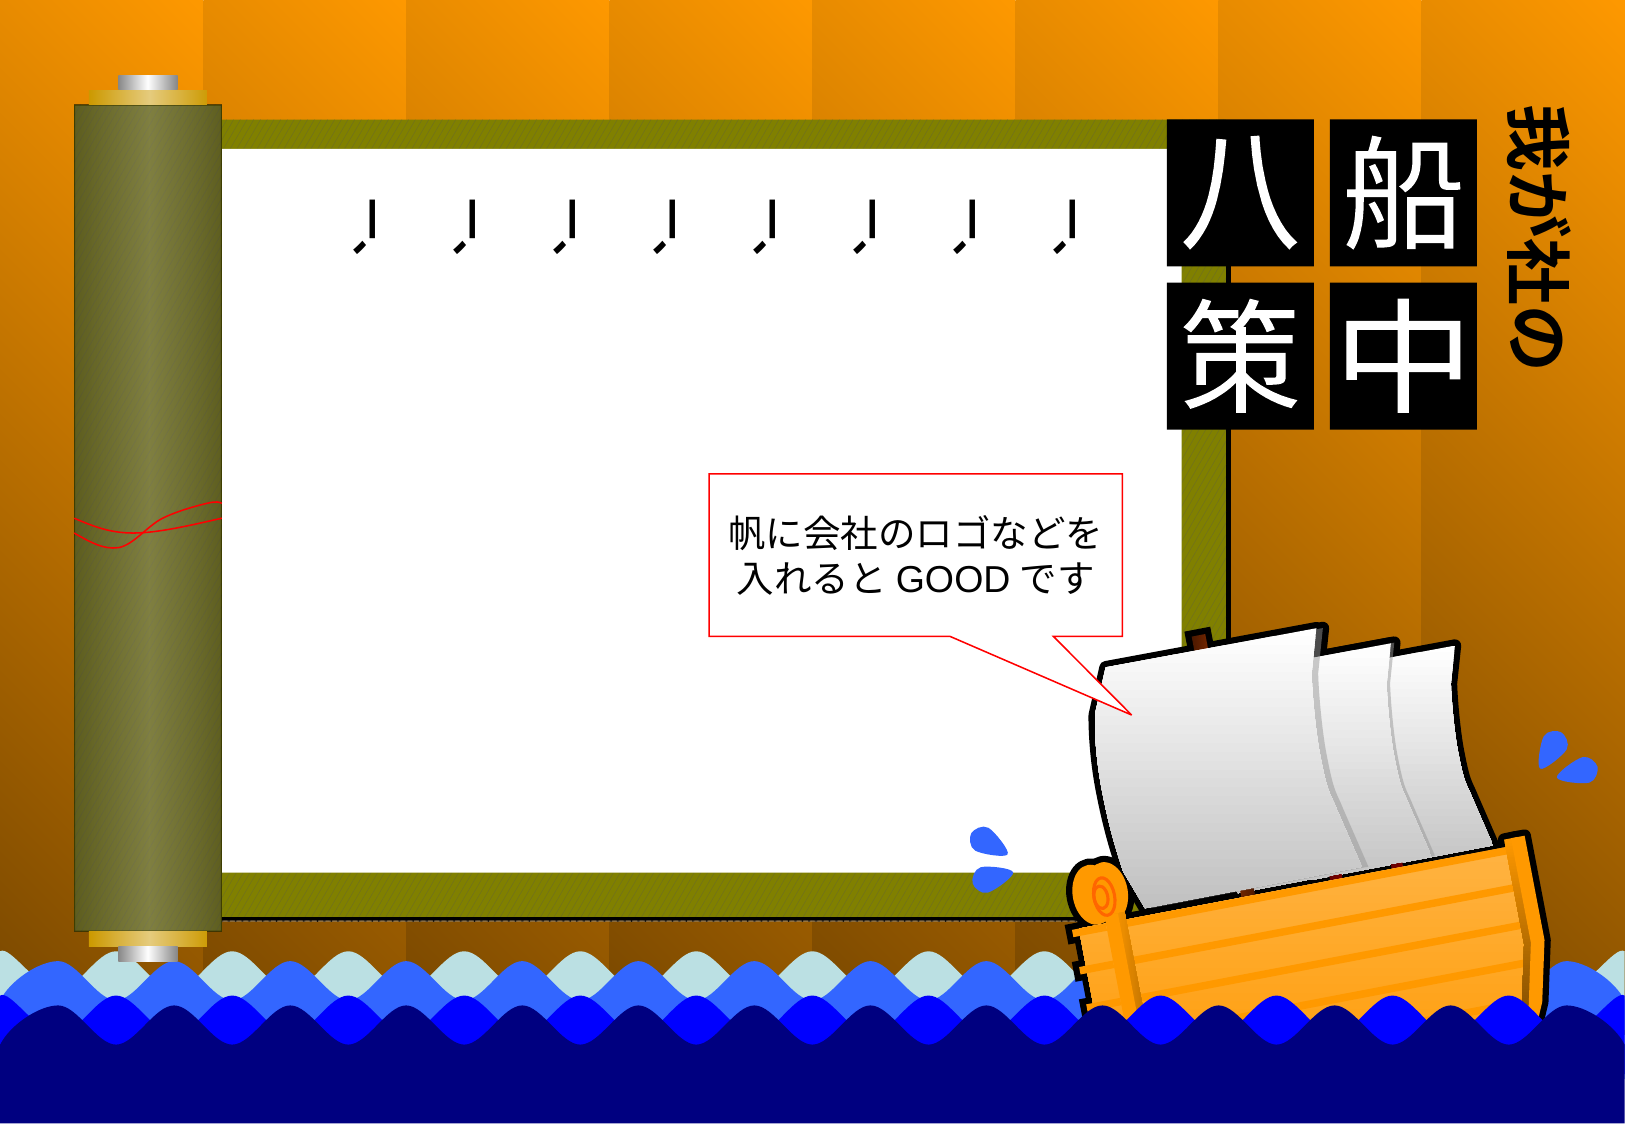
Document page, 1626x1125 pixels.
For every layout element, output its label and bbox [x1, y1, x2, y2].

text_box [215, 1035, 249, 1044]
text_box [99, 1035, 133, 1044]
text_box [960, 621, 1596, 1077]
text_box [1620, 1035, 1625, 1043]
text_box [563, 1035, 598, 1044]
text_box [679, 1035, 713, 1044]
text_box [912, 1035, 945, 1044]
text_box [331, 1035, 365, 1044]
text_box [795, 1035, 829, 1044]
text_box [0, 0, 1625, 1035]
text_box [0, 1035, 1625, 1124]
text_box [1166, 119, 1478, 430]
text_box [0, 1035, 5, 1043]
text_box [447, 1035, 481, 1044]
